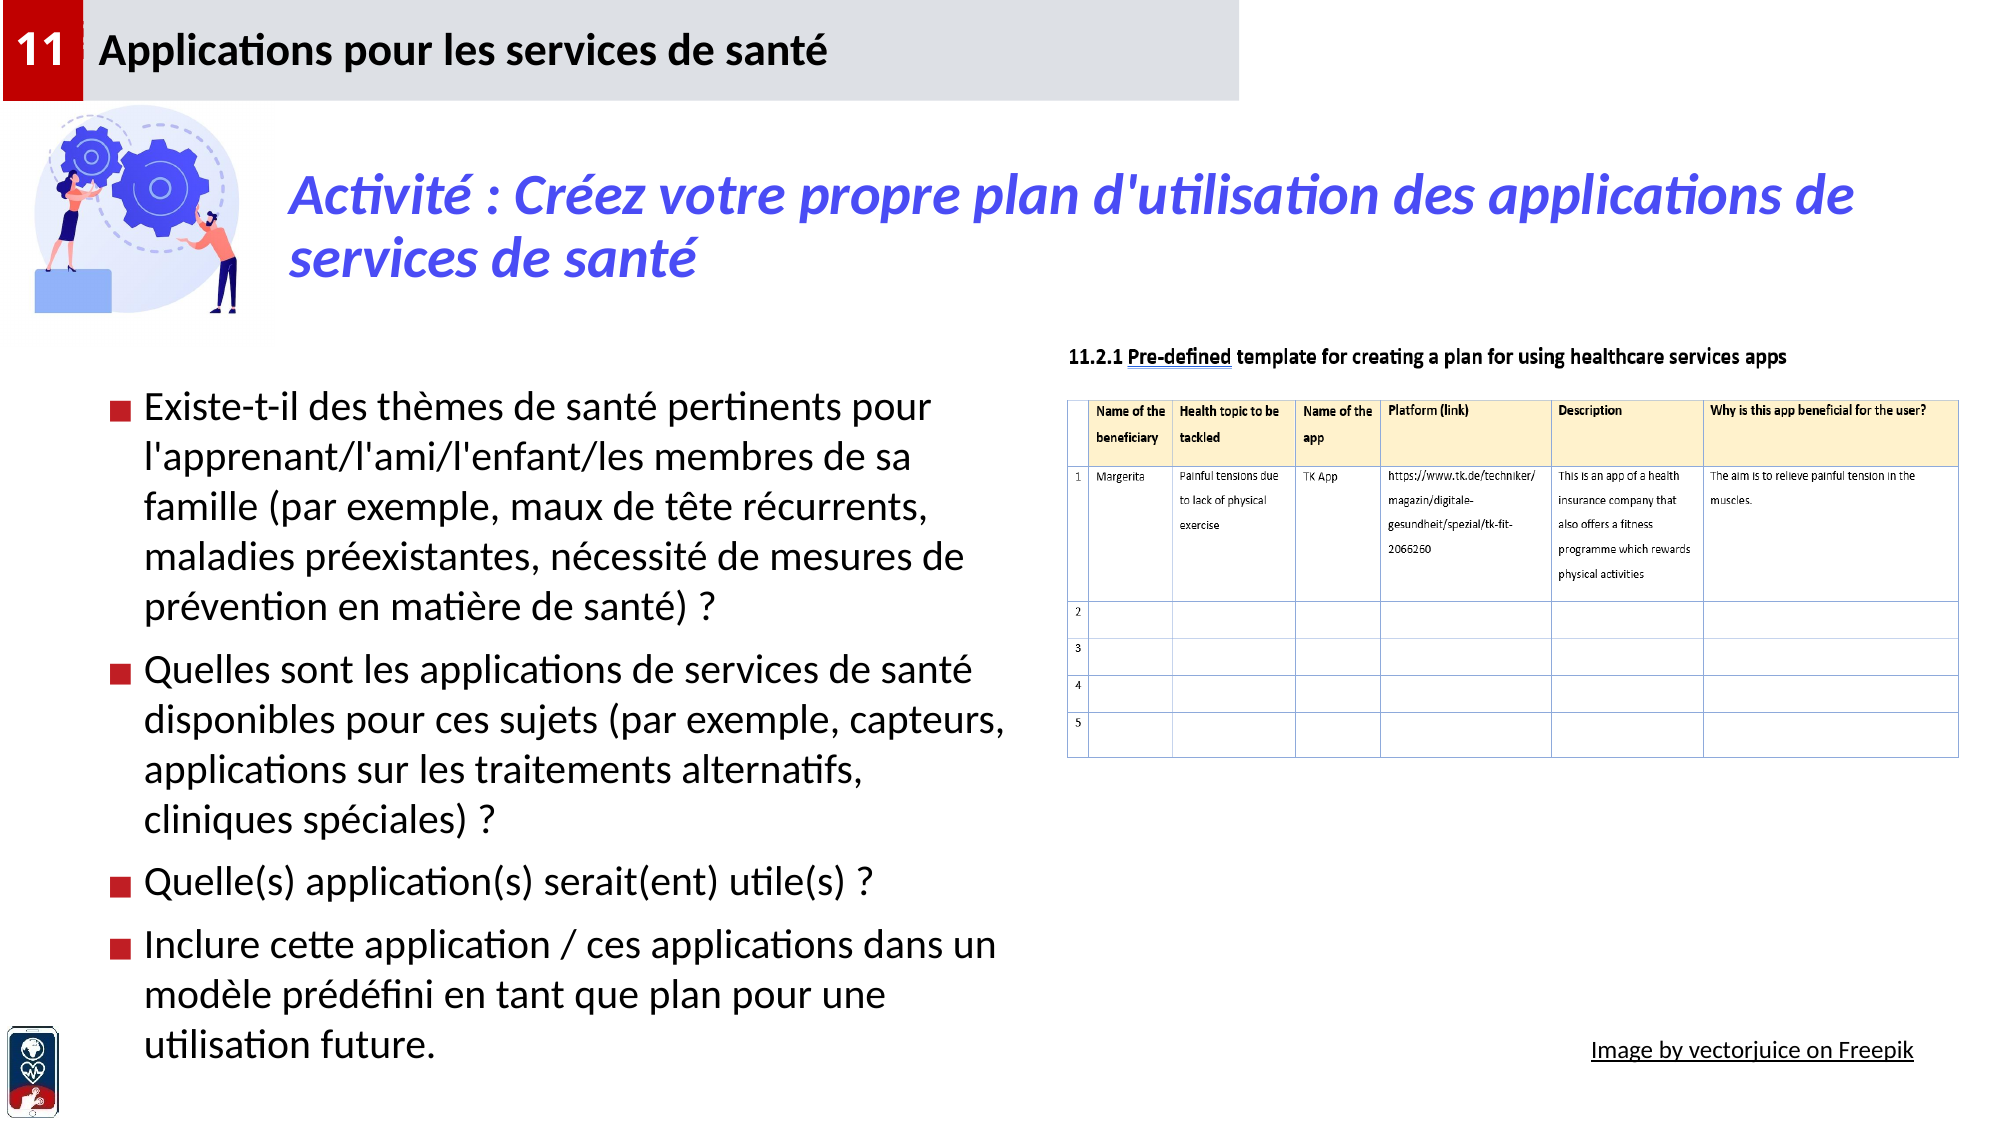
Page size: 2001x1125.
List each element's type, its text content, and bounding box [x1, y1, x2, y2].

picture [7, 1026, 59, 1118]
text_box Applications pour les services de santé [83, 0, 1240, 101]
title Activité : Créez votre propre plan d'utilisation des applications de services de santé [279, 177, 1906, 277]
picture [1046, 337, 1978, 774]
text_box [3, 0, 83, 11]
text_box 11 [0, 11, 97, 70]
list Existe-t-il des thèmes de santé pertinents pour l'apprenant/l'ami/l'enfant/les membres de sa famille (par exemple, maux de tête récurrents, maladies préexistantes, nécessité de mesures de prévention en matière de santé) ? Quelles sont les applications de services de santé disponibles pour ces sujets (par exemple, capteurs, applications sur les traitements alternatifs, cliniques spéciales) ? Quelle(s) application(s) serait(ent) utile(s) ? Inclure cette application / ces applications dans un modèle prédéfini en tant que plan pour une utilisation future. [91, 371, 1023, 1094]
text_box Image by vectorjuice on Freepik [1576, 1026, 1956, 1072]
picture [0, 71, 275, 347]
